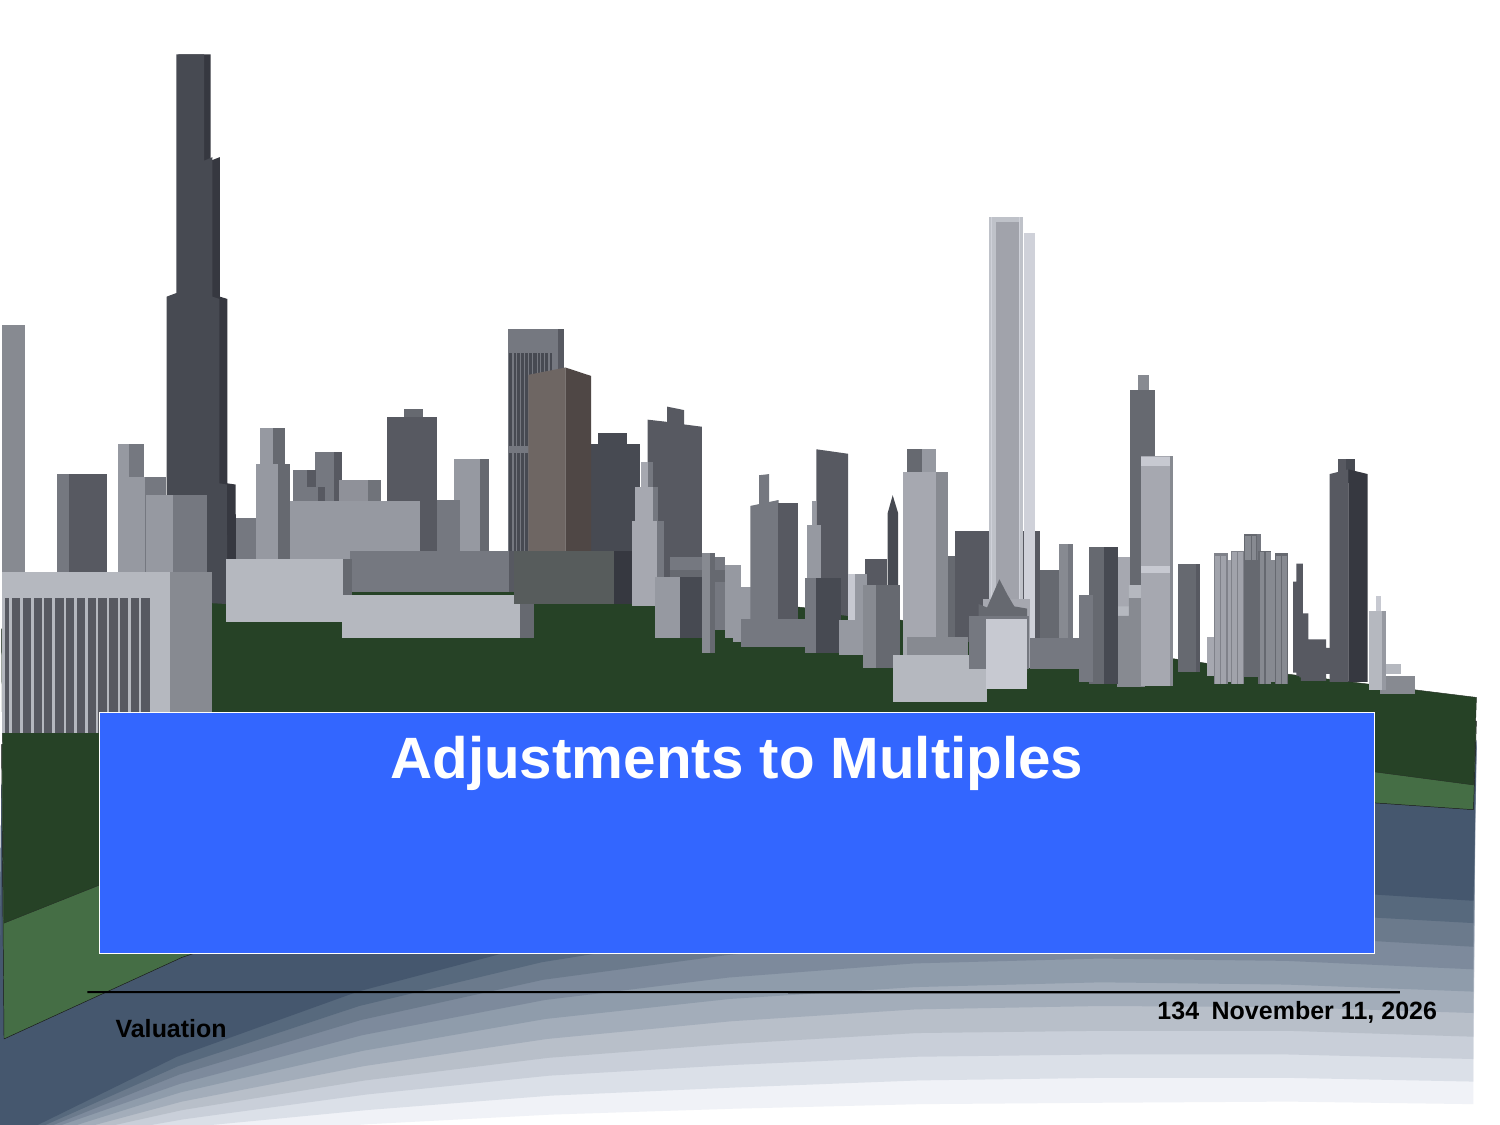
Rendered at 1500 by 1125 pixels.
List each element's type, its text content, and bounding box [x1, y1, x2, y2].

title Adjustments to Multiples [99, 712, 1375, 954]
